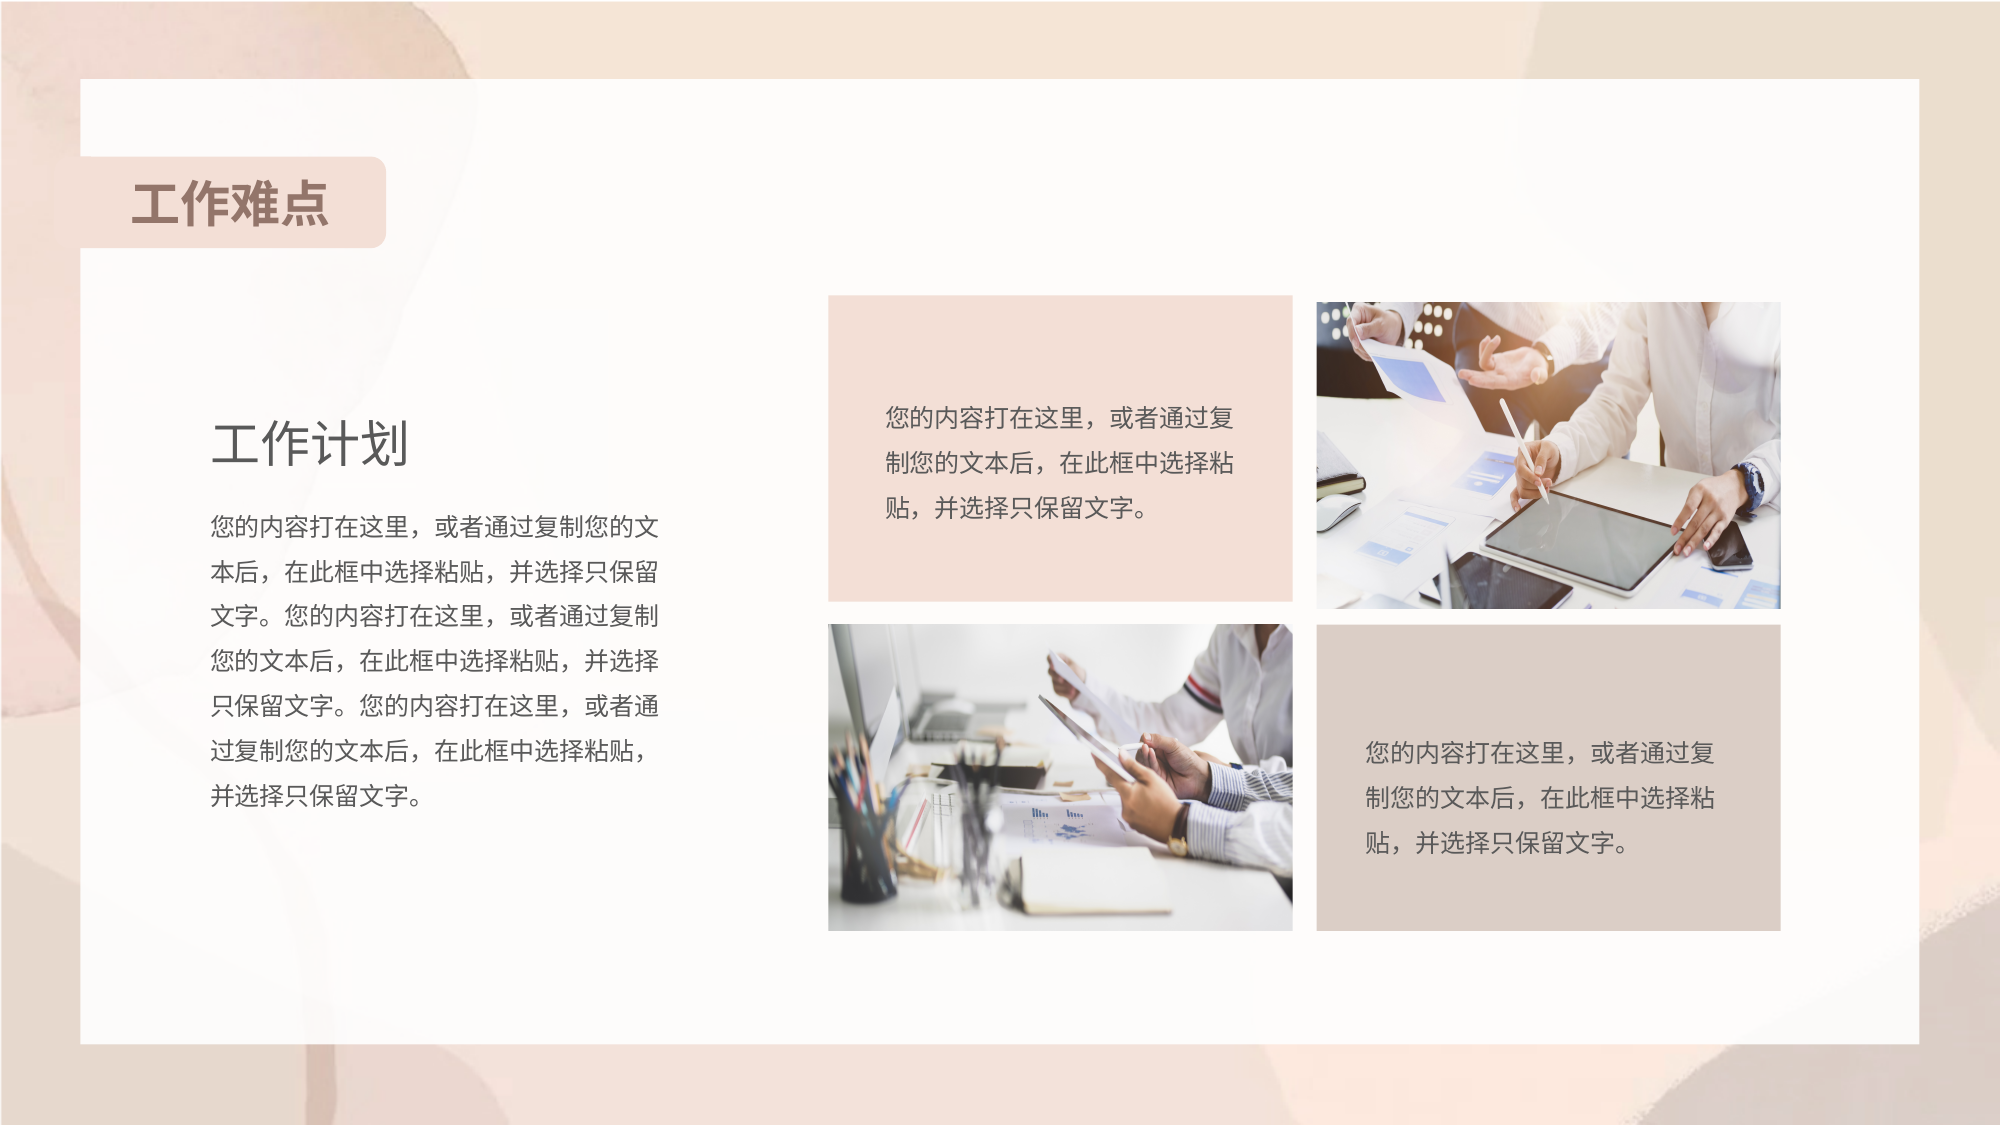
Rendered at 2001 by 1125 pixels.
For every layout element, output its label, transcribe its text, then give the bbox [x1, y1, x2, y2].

text_box [1563, 78, 1920, 1045]
text_box [79, 78, 437, 1045]
text_box 工作计划 [210, 412, 432, 473]
picture [3, 0, 2000, 1125]
text_box 您的内容打在这里，或者通过复制您的文本后，在此框中选择粘贴，并选择只保留文字。 [1563, 722, 1733, 858]
text_box 工作难点 [115, 165, 346, 240]
text_box [1563, 624, 1782, 932]
text_box [1563, 301, 1782, 609]
text_box [53, 155, 388, 250]
text_box 您的内容打在这里，或者通过复制您的文本后，在此框中选择粘贴，并选择只保留文字。您的内容打在这里，或者通过复制您的文本后，在此框中选择粘贴，并选择只保留文字。您的内容打在这里，或者通过复制您的文本后，在此框中选择粘贴，并选择只保留文字。 [210, 496, 437, 811]
